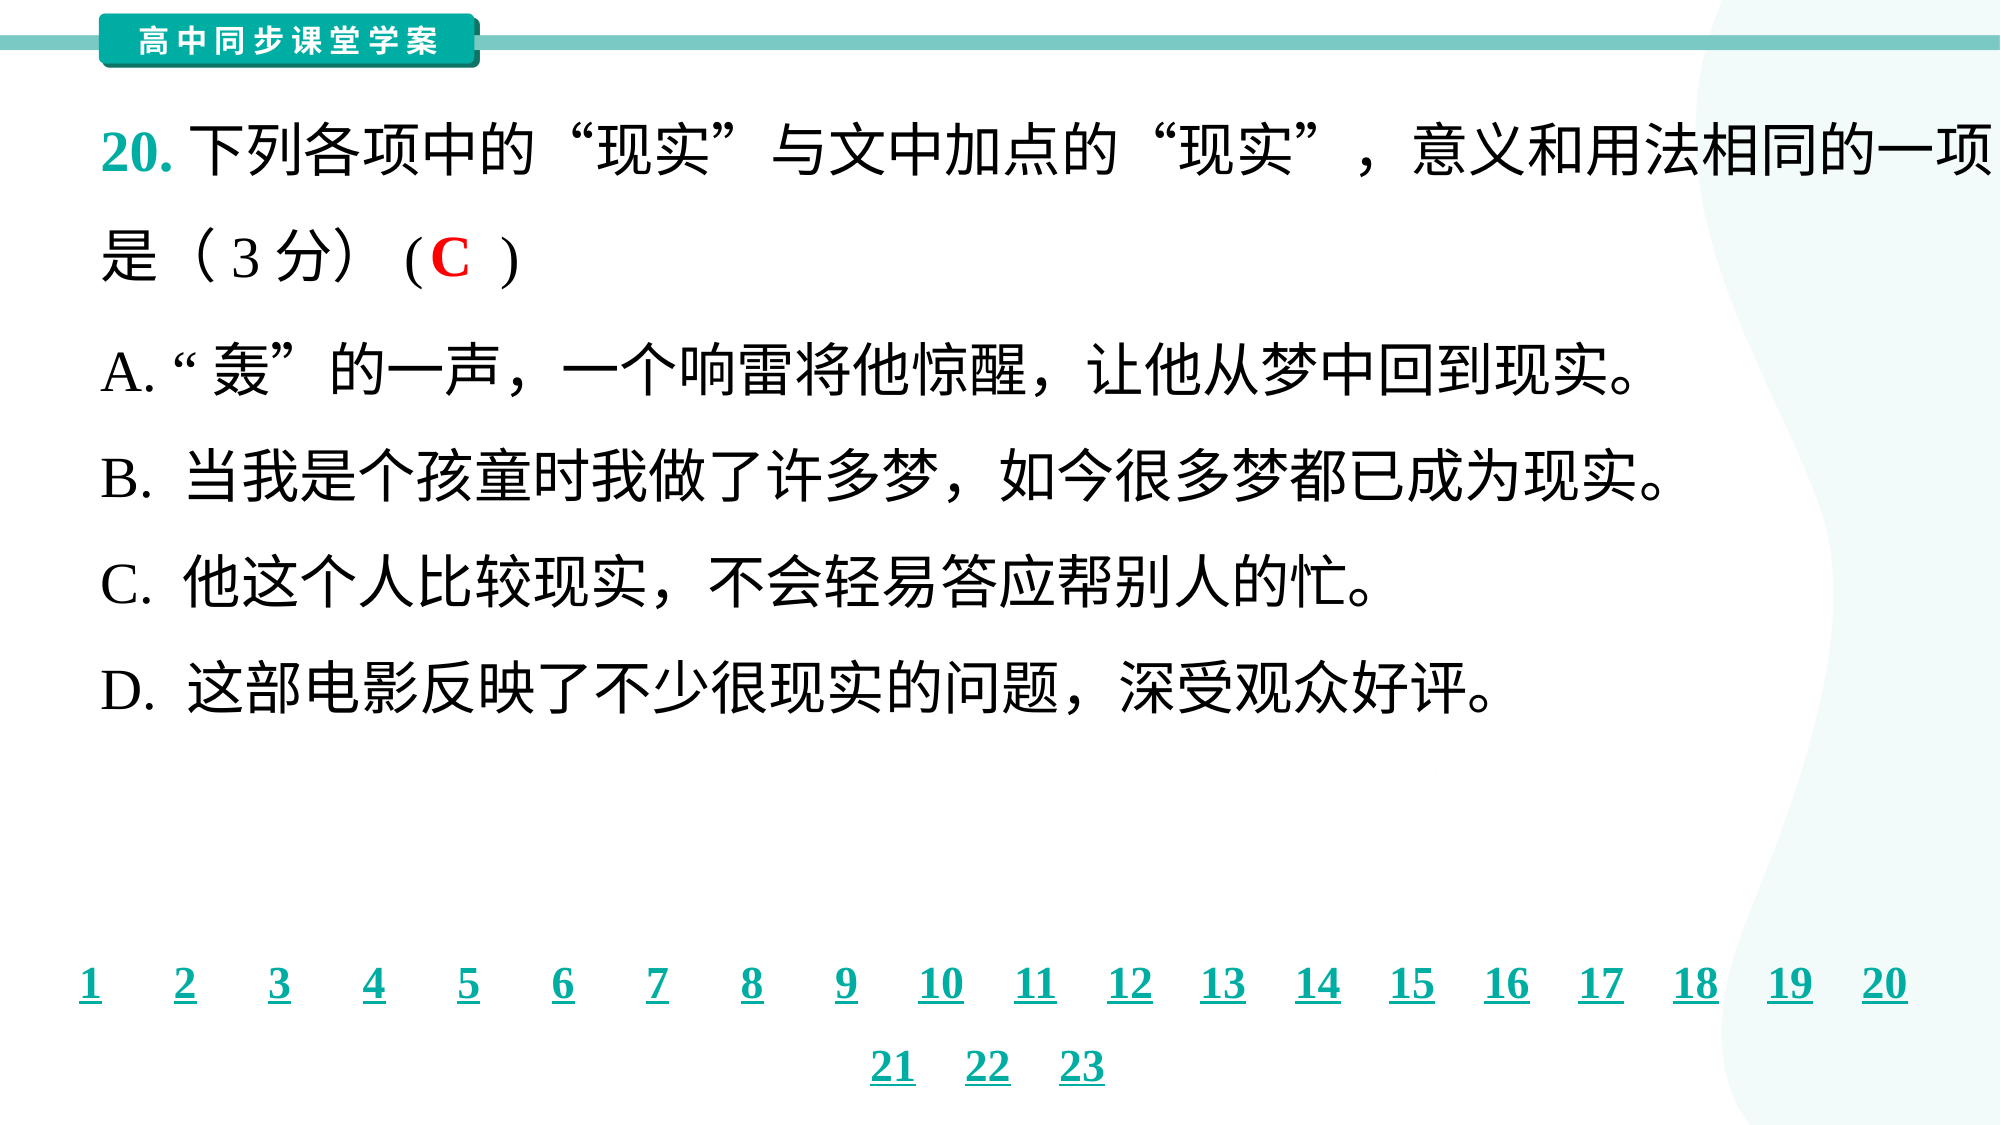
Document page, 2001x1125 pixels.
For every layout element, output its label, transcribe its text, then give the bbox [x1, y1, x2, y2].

text_box A. “轰”的一声，一个响雷将他惊醒，让他从梦中回到现实。 B. 当我是个孩童时我做了许多梦，如今很多梦都已成为现实。 C. 他这个人比较现实，不会轻易答应帮别人的忙。 D. 这部电影反映了不少很现实的问题，深受观众好评。 [100, 296, 1899, 722]
picture [0, 0, 2000, 1125]
text_box C [408, 184, 493, 289]
text_box 20.下列各项中的“现实”与文中加点的“现实”，意义和用法相同的一项 是（3分）( ) [100, 76, 1899, 290]
